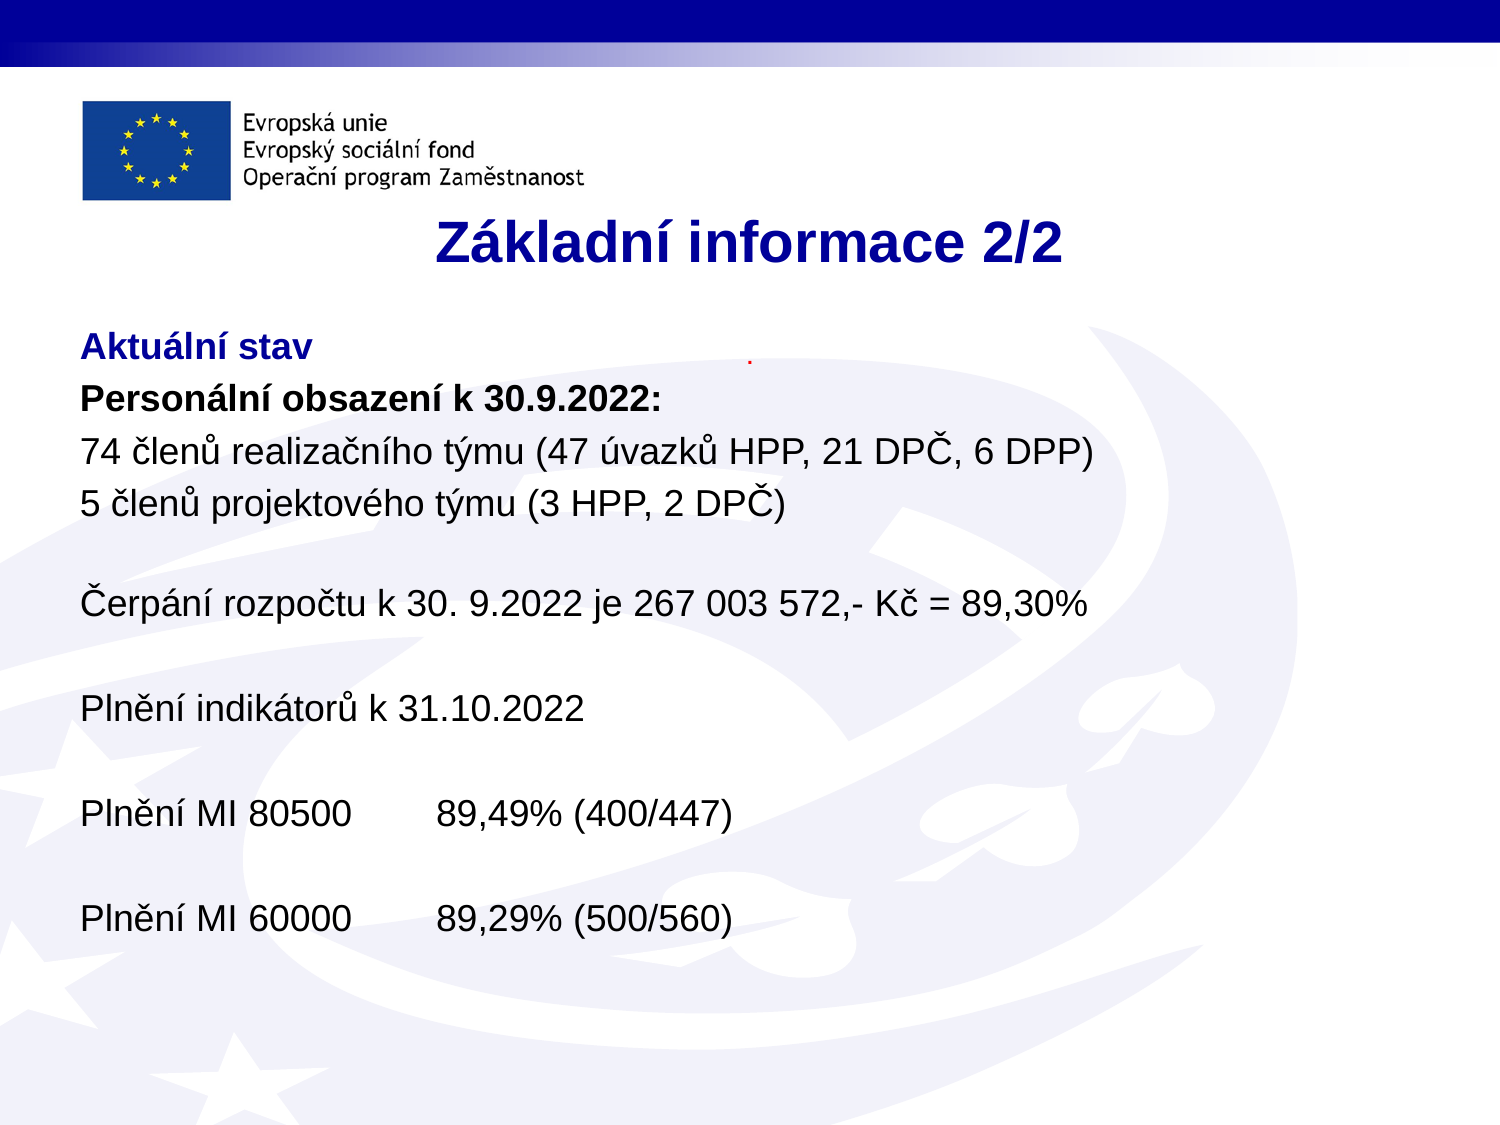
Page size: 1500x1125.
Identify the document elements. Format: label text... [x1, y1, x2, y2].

title Základní informace 2/2 . [64, 196, 1436, 277]
list Aktuální stav Personální obsazení k 30.9.2022: 74 členů realizačního týmu (47 úvazků HPP, 21 DPČ, 6 DPP) 5 členů projektového týmu (3 HPP, 2 DPČ) Čerpání rozpočtu k 30. 9.2022 je 267 003 572,- Kč = 89,30% Plnění indikátorů k 31.10.2022 Plnění MI 80500 89,49% (400/447) Plnění MI 60000 89,29% (500/560) [64, 314, 1436, 976]
chart [64, 656, 1305, 1015]
picture [52, 75, 609, 232]
